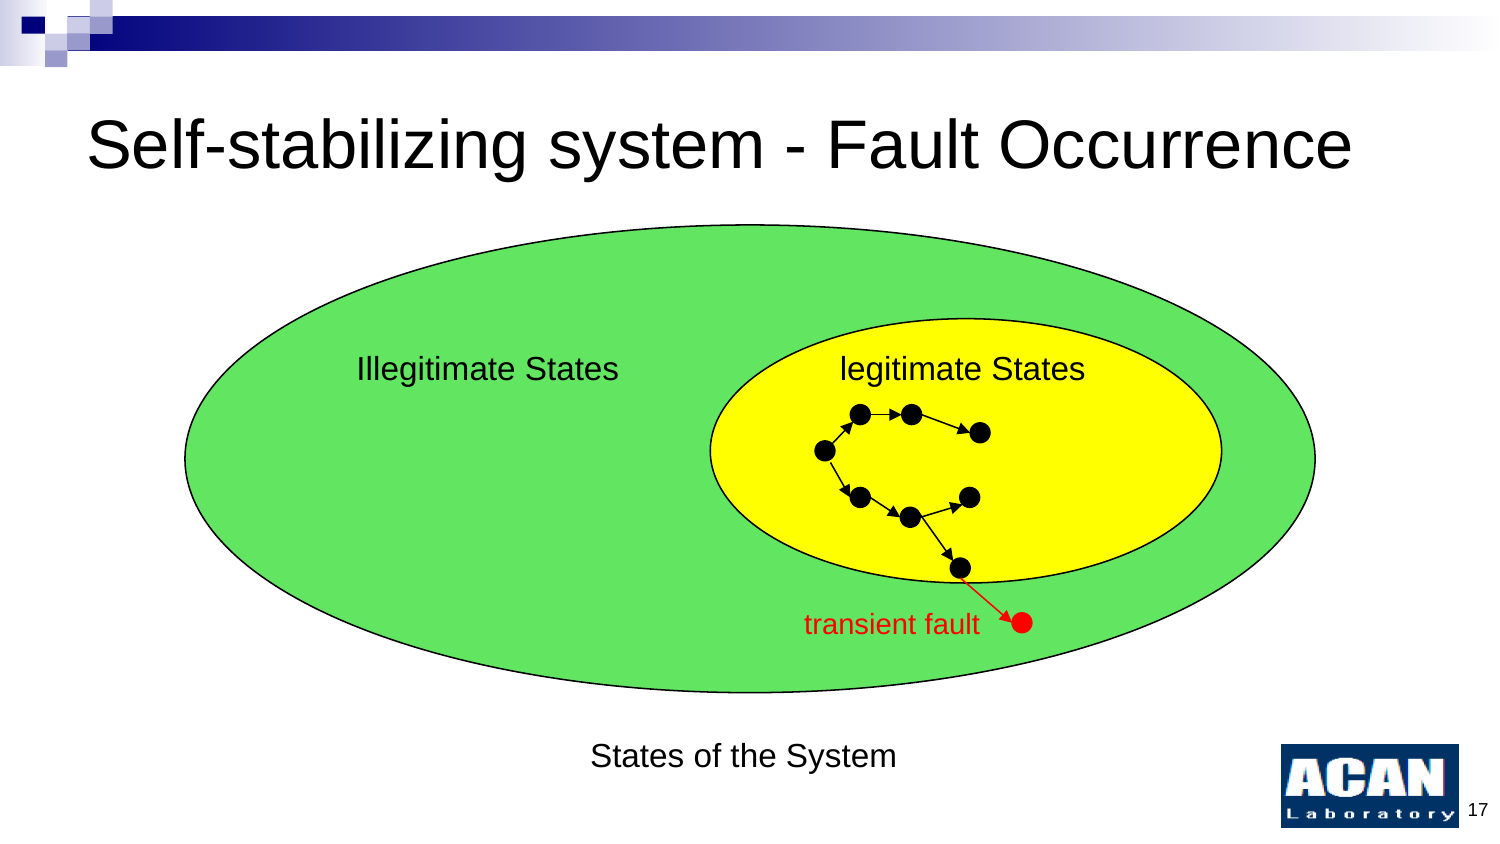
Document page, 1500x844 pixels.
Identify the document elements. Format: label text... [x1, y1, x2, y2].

text_box [850, 404, 871, 425]
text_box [921, 414, 971, 434]
slide_number 17 [1149, 796, 1500, 827]
text_box [972, 422, 991, 443]
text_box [869, 497, 901, 518]
text_box [901, 404, 922, 425]
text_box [831, 421, 854, 445]
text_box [917, 510, 954, 562]
text_box States of the System [575, 718, 925, 789]
picture [1281, 744, 1459, 796]
text_box Illegitimate States [341, 332, 716, 403]
text_box [815, 440, 835, 461]
text_box [852, 487, 870, 508]
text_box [960, 577, 1013, 624]
text_box transient fault [789, 590, 1032, 656]
text_box [710, 340, 1222, 583]
text_box [854, 318, 1078, 332]
title Self-stabilizing system - Fault Occurrence [75, 56, 1425, 226]
text_box [950, 558, 971, 578]
text_box [959, 487, 980, 508]
text_box [902, 507, 914, 528]
text_box legitimate States [824, 332, 1107, 403]
text_box [184, 224, 1316, 693]
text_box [830, 462, 851, 498]
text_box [919, 504, 963, 518]
